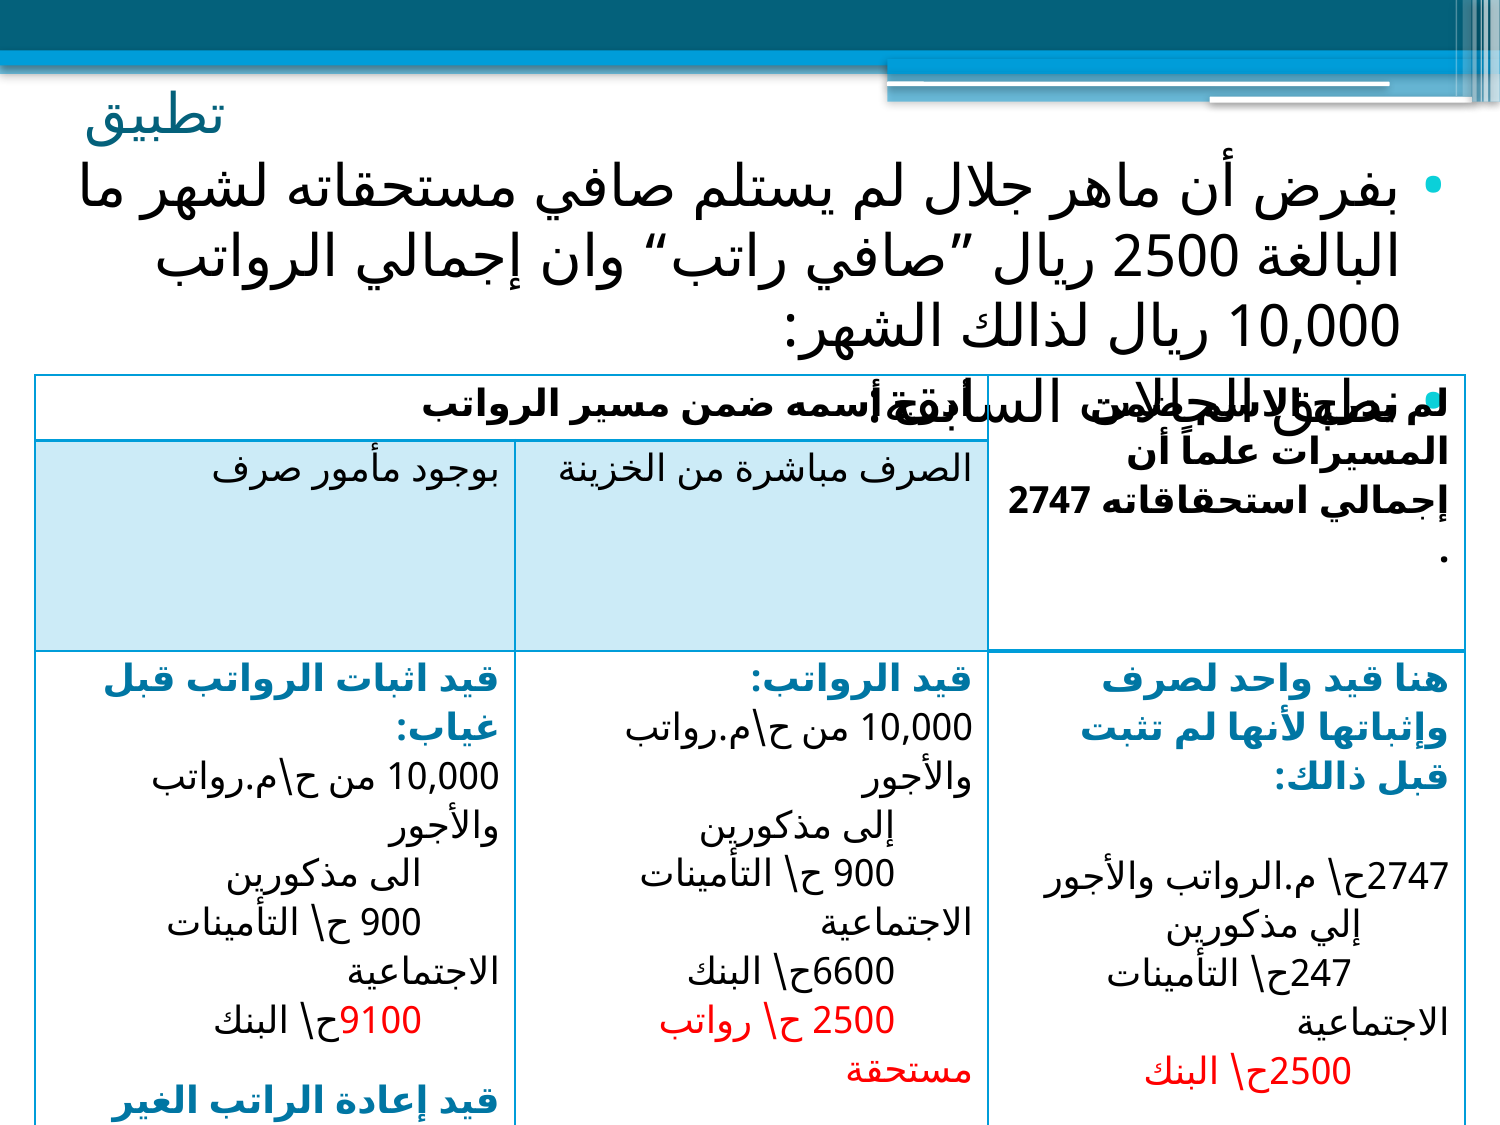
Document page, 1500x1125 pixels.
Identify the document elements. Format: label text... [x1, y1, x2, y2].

table_header أدرج أسمه ضمن مسير الرواتب [36, 376, 987, 439]
list بفرض أن ماهر جلال لم يستلم صافي مستحقاته لشهر ما البالغة 2500 ريال ”صافي راتب“ وان إجمالي الرواتب 10,000 ريال لذالك الشهر: نطبق الحالات السابقة: [23, 140, 1477, 1079]
table_cell قيد الرواتب: 10,000 من ح\م.رواتب والأجور إلى مذكورين 900 ح\ التأمينات الاجتماعية 6600ح\ البنك 2500 ح\ رواتب مستحقة وعند القبض مباشرة: 2500من ح\ رواتب وأجور مستحقة 2500الي ح\ البنك [516, 652, 987, 1125]
table_cell قيد اثبات الرواتب قبل غياب: 10,000 من ح\م.رواتب والأجور الى مذكورين 900 ح\ التأمينات الاجتماعية 9100ح\ البنك قيد إعادة الراتب الغير مستلم: 2500 من ح\ البنك 2500 الى ح\ رواتب واجور مستحقة وعند قبضها يكون القيد: 2500من ح\ رواتب واجور مستحقة 2500الي ح\ البنك [36, 652, 514, 1125]
table_cell هنا قيد واحد لصرف وإثباتها لأنها لم تثبت قبل ذالك: 2747ح\ م.الرواتب والأجور إلي مذكورين 247ح\ التأمينات الاجتماعية 2500ح\ البنك [989, 653, 1464, 1125]
table_header لم يدرج الاسم ضمن المسيرات علماً أن إجمالي استحقاقاته 2747 . [989, 376, 1464, 649]
table_cell بوجود مأمور صرف [36, 442, 514, 650]
title تطبيق [70, 70, 1421, 140]
table_cell الصرف مباشرة من الخزينة [516, 442, 987, 650]
